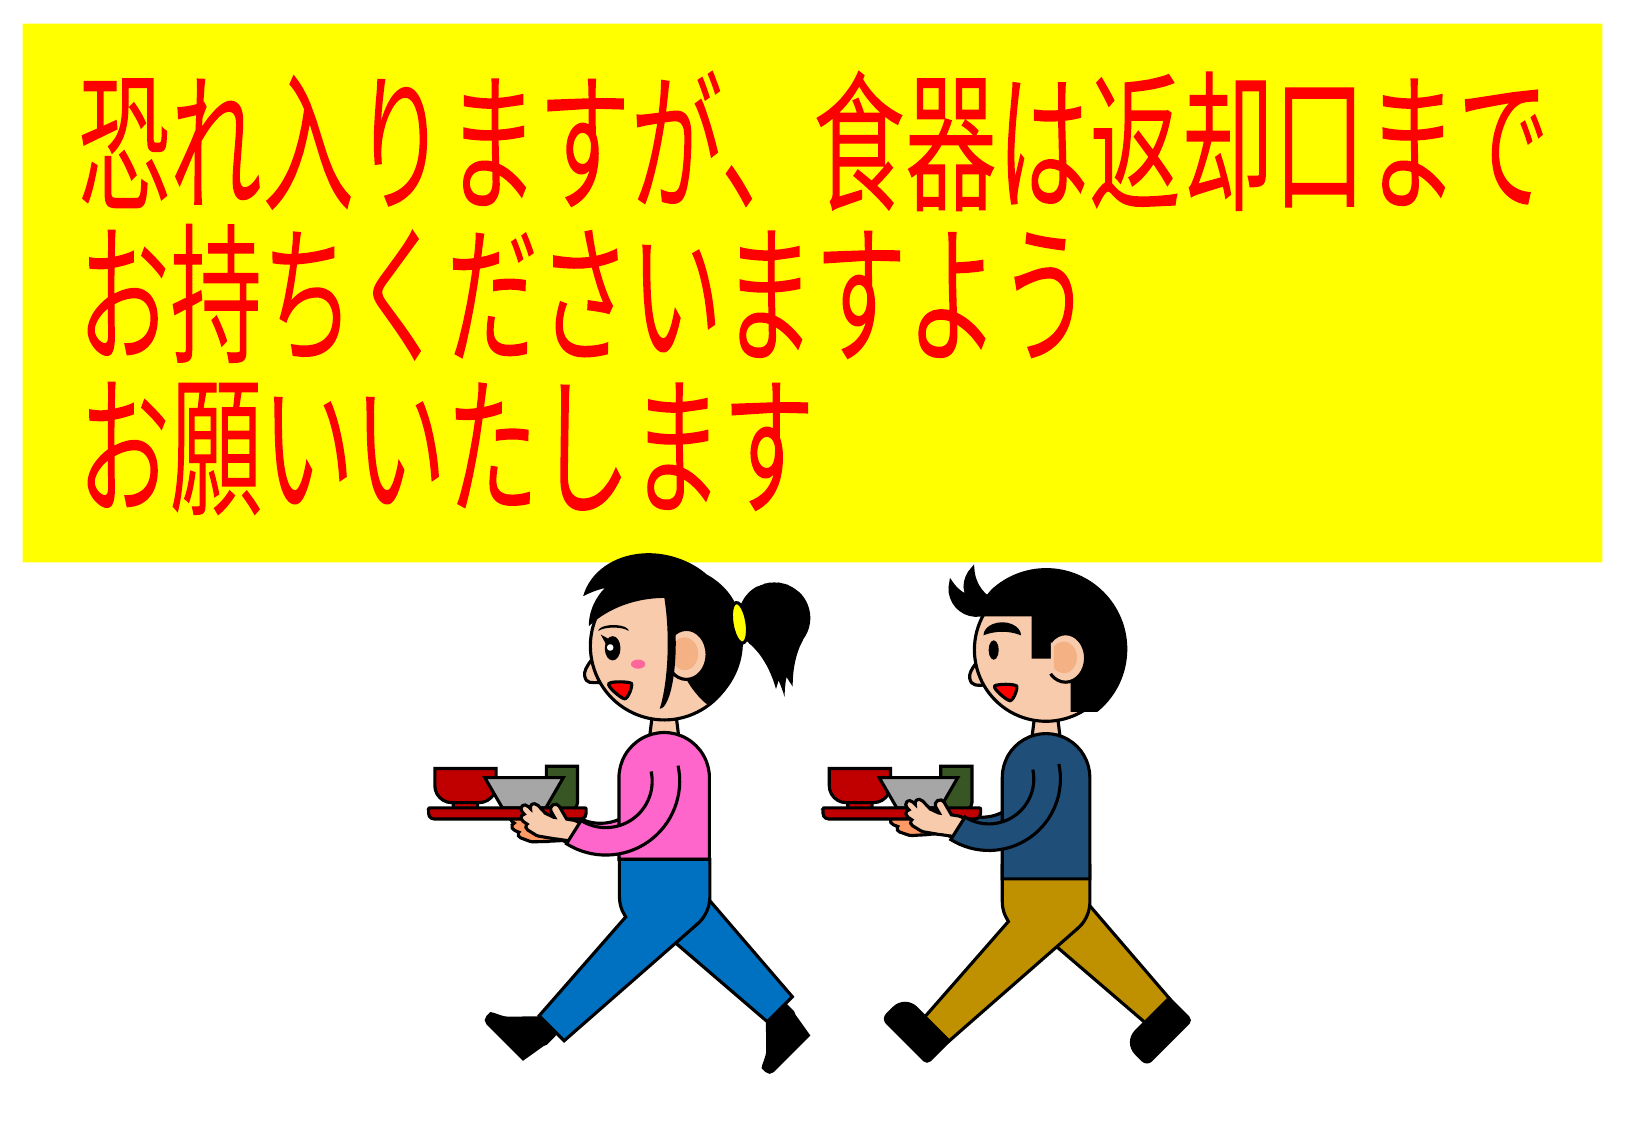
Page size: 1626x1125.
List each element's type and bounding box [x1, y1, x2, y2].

text_box [428, 552, 1190, 1062]
text_box [20, 21, 1604, 564]
